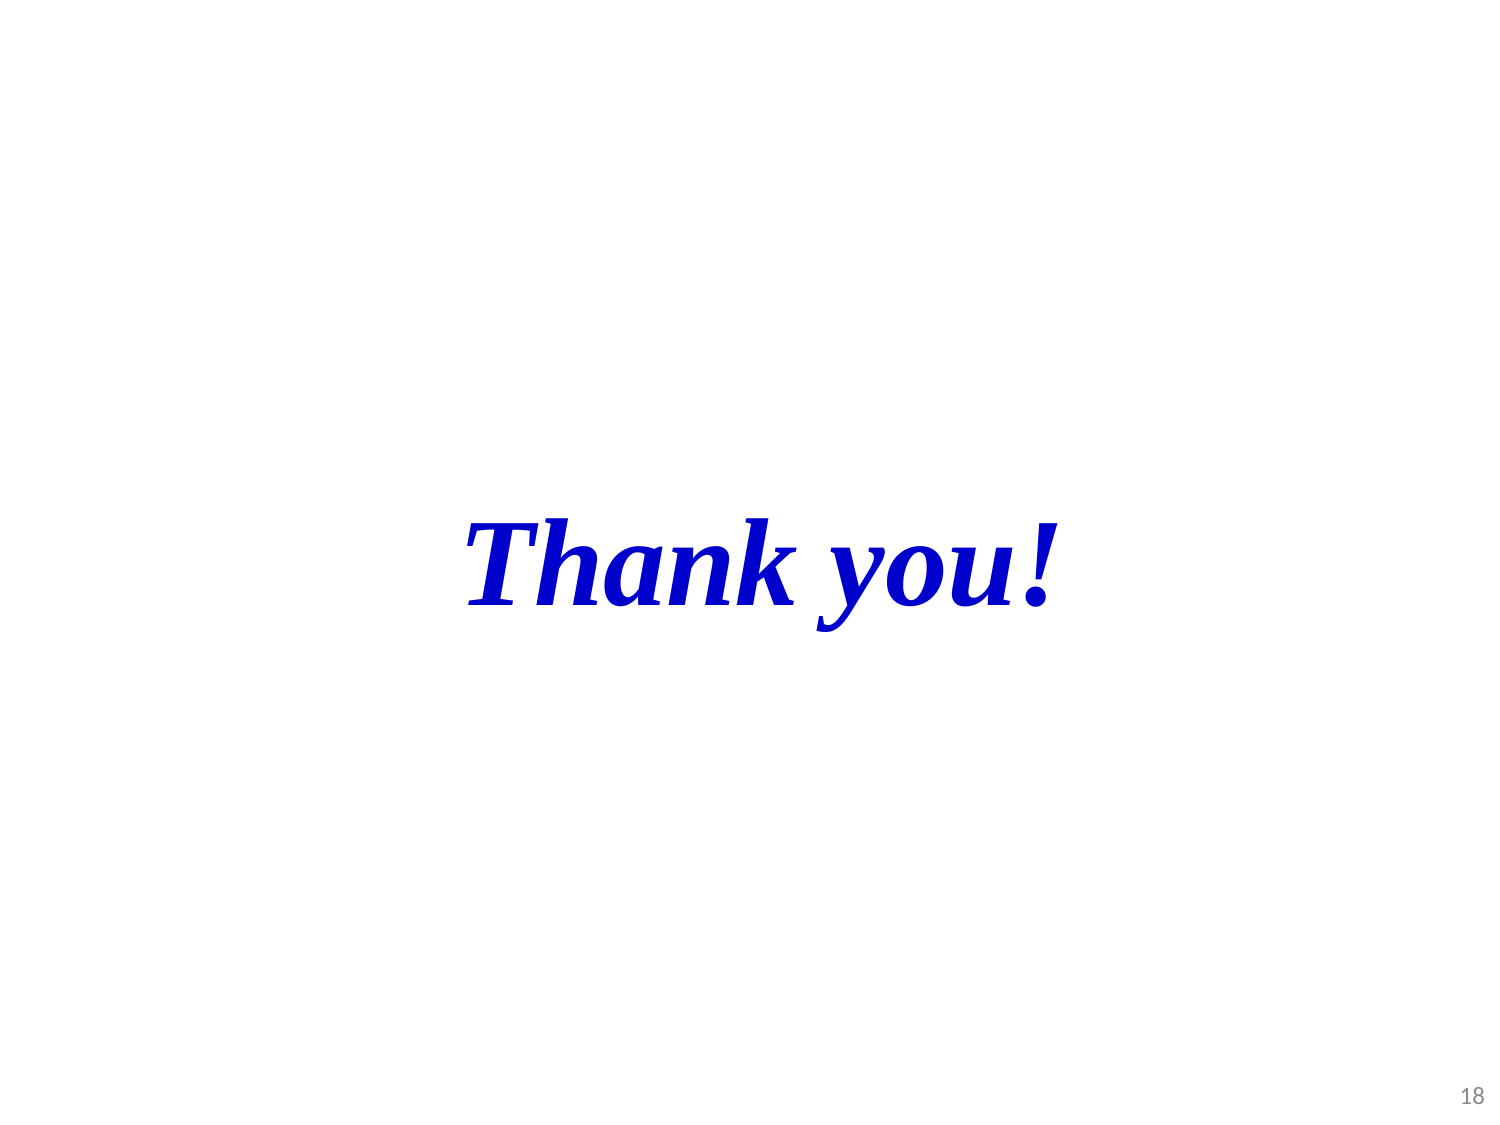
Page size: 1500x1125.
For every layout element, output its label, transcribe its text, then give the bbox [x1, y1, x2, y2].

slide_number 18 [1149, 1065, 1500, 1125]
text_box Thank you! [86, 444, 1437, 667]
